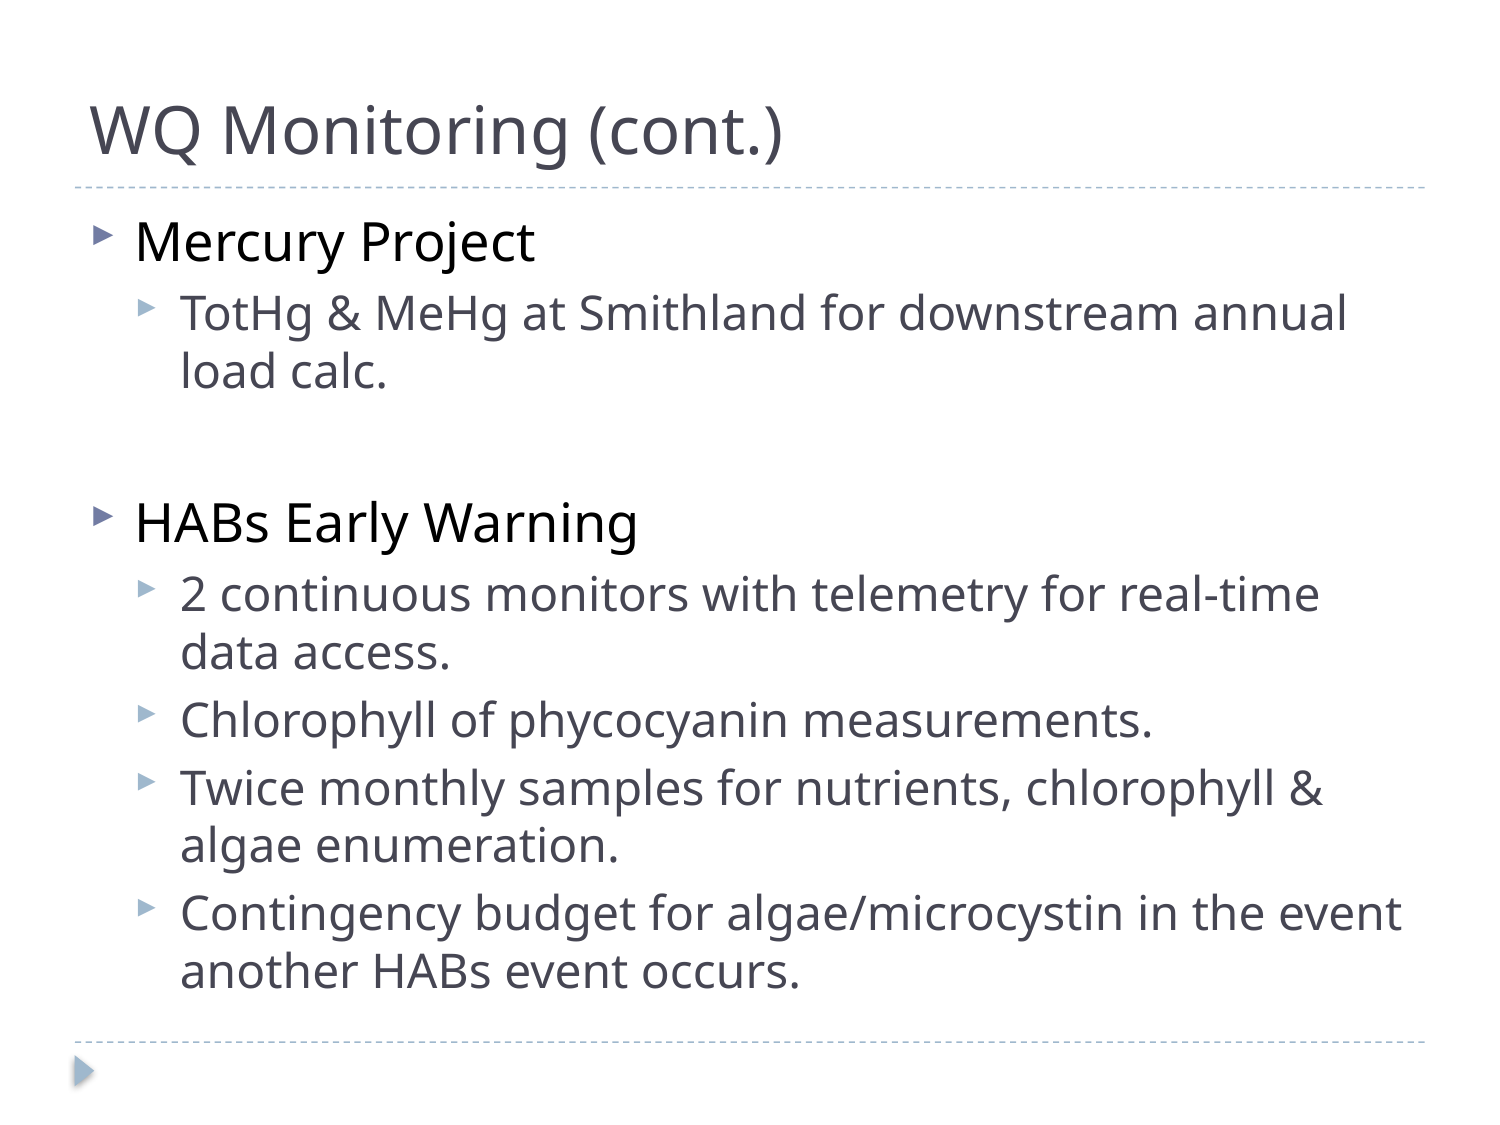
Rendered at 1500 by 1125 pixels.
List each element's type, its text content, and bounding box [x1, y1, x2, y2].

title WQ Monitoring (cont.) [75, 0, 1425, 175]
list Mercury Project TotHg & MeHg at Smithland for downstream annual load calc. HABs Early Warning 2 continuous monitors with telemetry for real-time data access. Chlorophyll of phycocyanin measurements. Twice monthly samples for nutrients, chlorophyll & algae enumeration. Contingency budget for algae/microcystin in the event another HABs event occurs. [75, 200, 1425, 1050]
